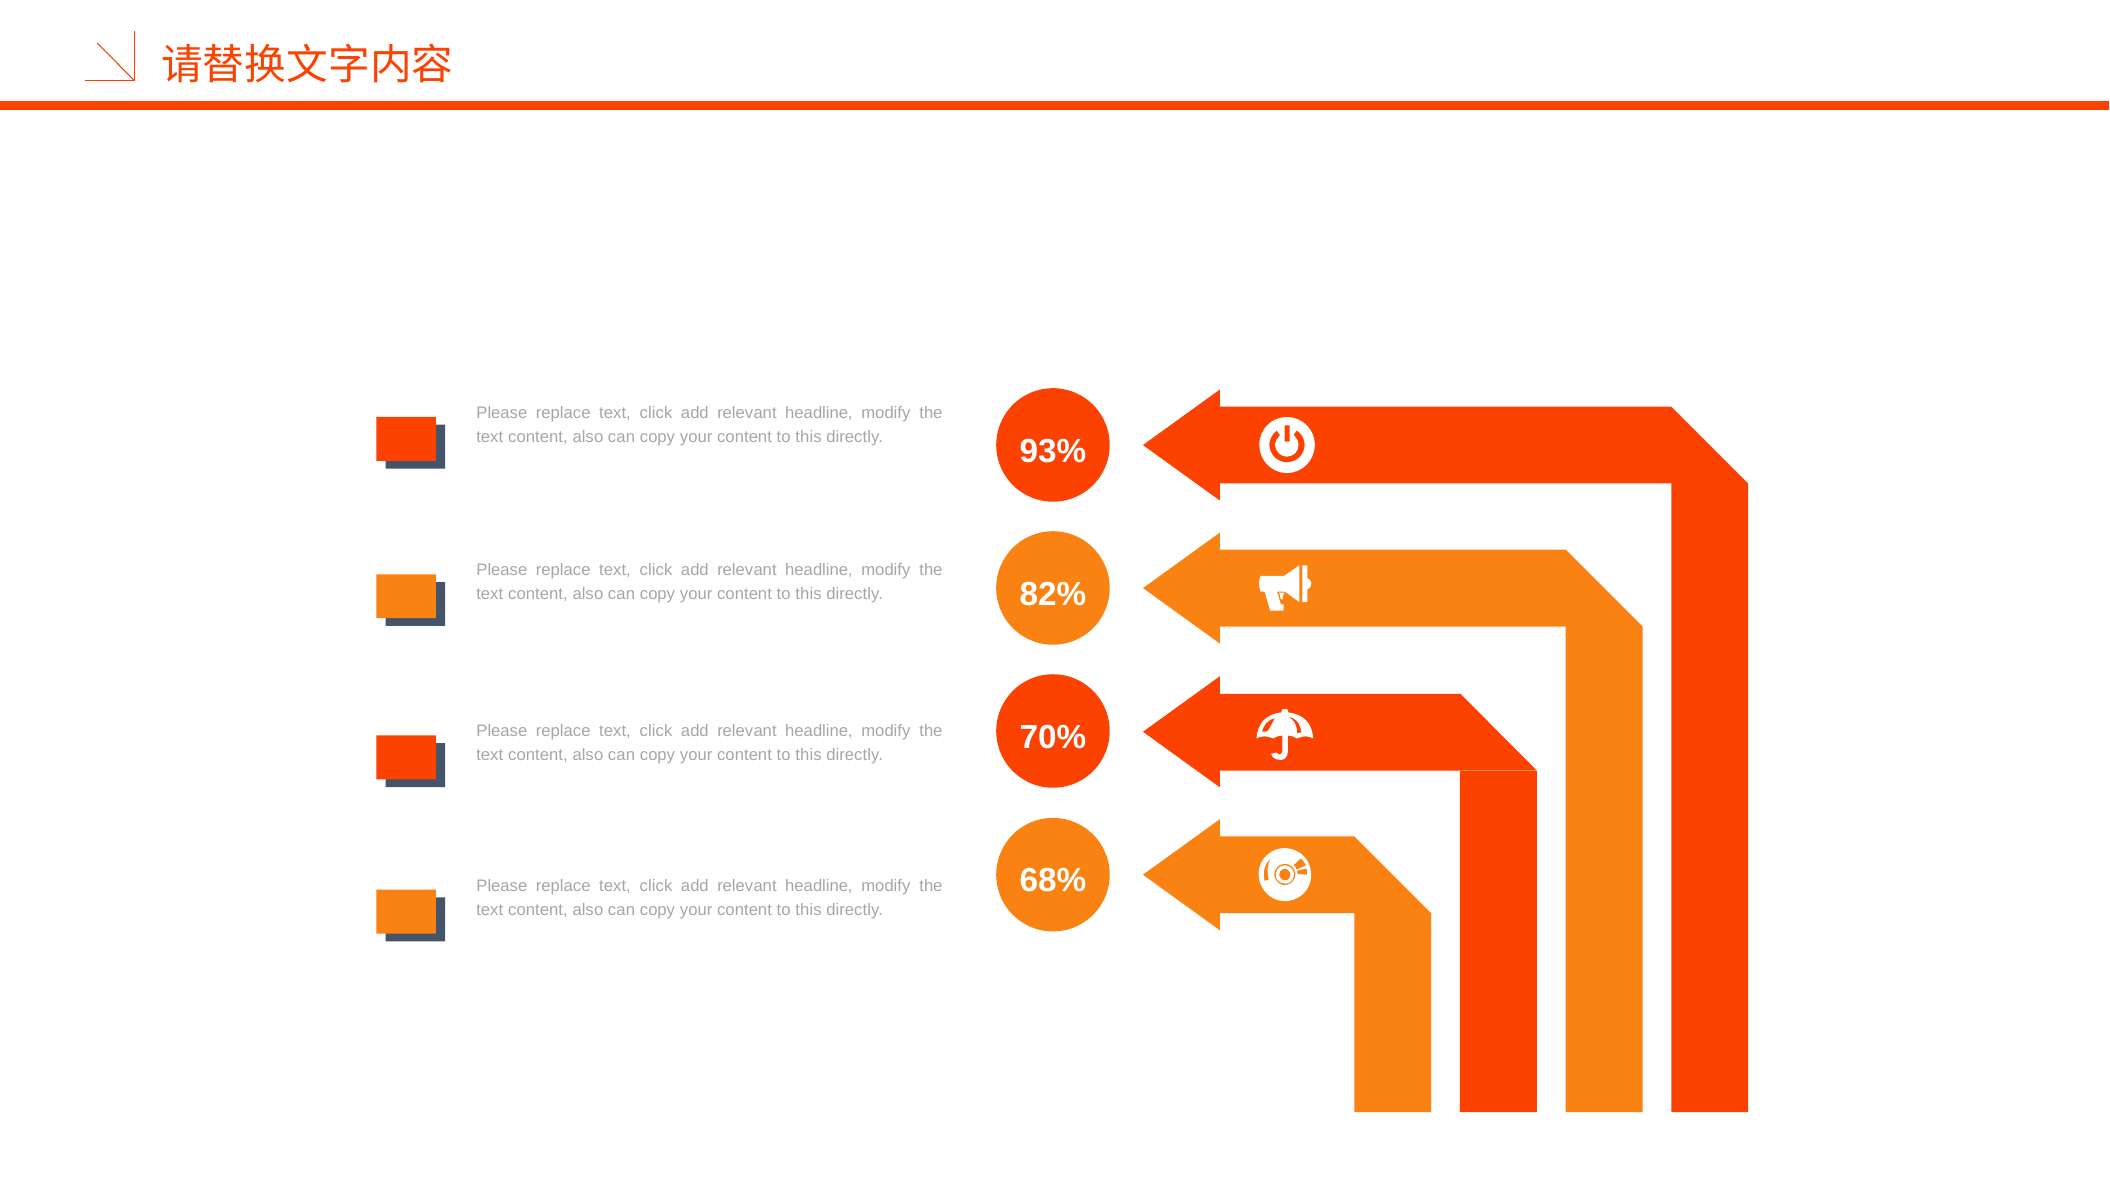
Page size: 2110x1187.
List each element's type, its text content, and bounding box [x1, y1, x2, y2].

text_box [996, 531, 1110, 645]
text_box Please replace text, click add relevant headline, modify the text content, also can copy your content to this directly. [461, 390, 959, 453]
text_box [376, 574, 446, 626]
text_box Please replace text, click add relevant headline, modify the text content, also can copy your content to this directly. [461, 547, 959, 611]
text_box Please replace text, click add relevant headline, modify the text content, also can copy your content to this directly. [461, 708, 959, 772]
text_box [1142, 819, 1432, 1112]
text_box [376, 735, 446, 788]
text_box Please replace text, click add relevant headline, modify the text content, also can copy your content to this directly. [461, 863, 959, 926]
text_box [996, 817, 1110, 932]
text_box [376, 416, 446, 469]
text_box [376, 889, 446, 942]
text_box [996, 674, 1110, 788]
text_box 请替换文字内容 [145, 22, 500, 94]
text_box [996, 388, 1110, 502]
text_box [1142, 389, 1749, 1112]
